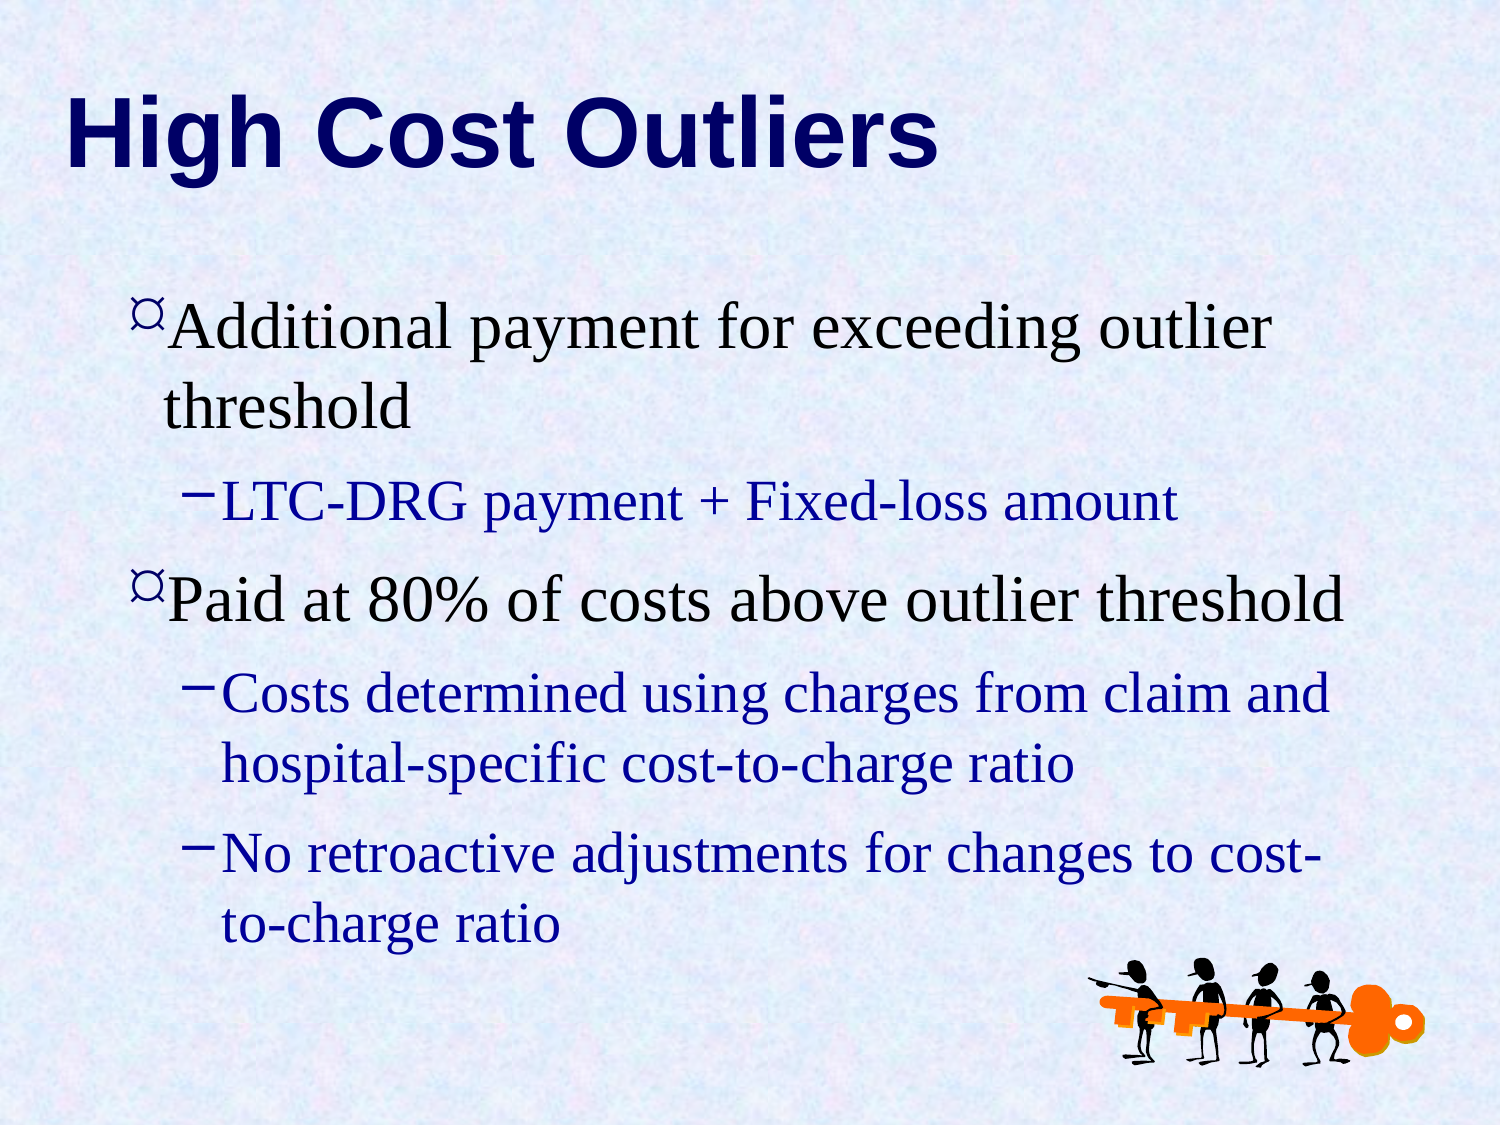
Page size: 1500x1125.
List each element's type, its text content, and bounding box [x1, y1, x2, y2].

title High Cost Outliers [50, 37, 1450, 238]
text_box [1086, 957, 1426, 1069]
list Additional payment for exceeding outlier threshold LTC-DRG payment + Fixed-loss amount Paid at 80% of costs above outlier threshold Costs determined using charges from claim and hospital-specific cost-to-charge ratio No retroactive adjustments for changes to cost-to-charge ratio [112, 275, 1375, 1050]
